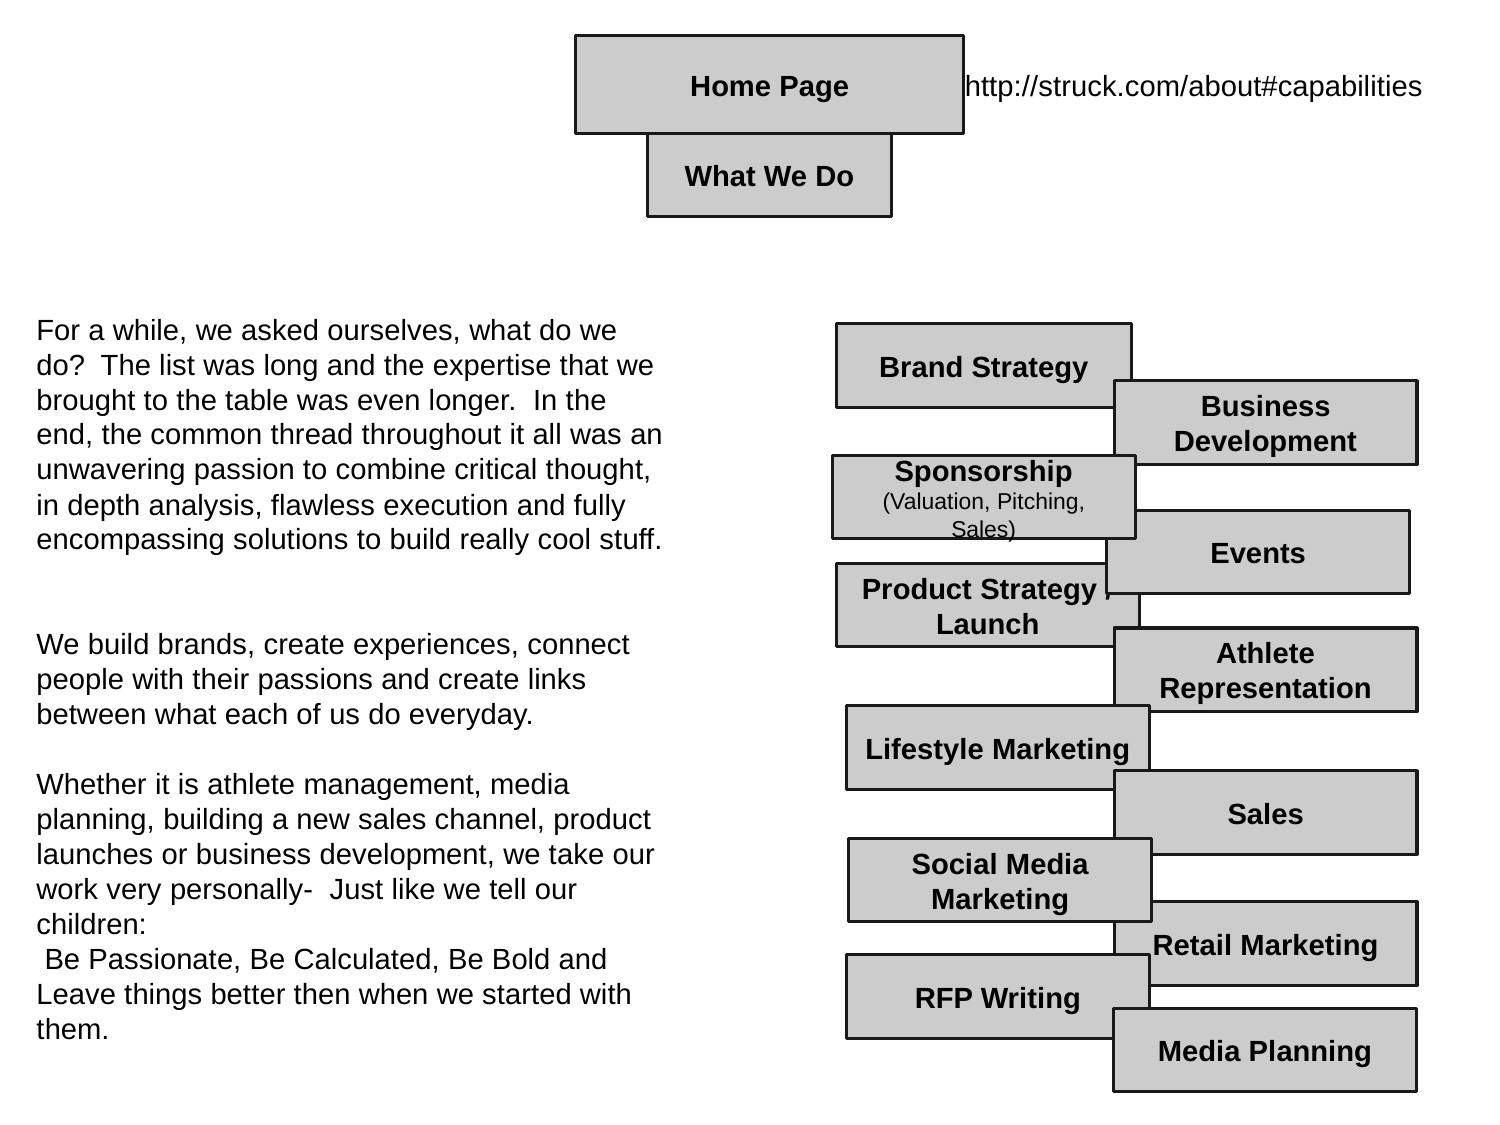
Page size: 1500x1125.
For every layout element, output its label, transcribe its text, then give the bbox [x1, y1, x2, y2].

text_box Sales [1114, 770, 1417, 855]
text_box Events [1106, 510, 1410, 594]
text_box For a while, we asked ourselves, what do we do? The list was long and the expertise that we brought to the table was even longer. In the end, the common thread throughout it all was an unwavering passion to combine critical thought, in depth analysis, flawless execution and fully encompassing solutions to build really cool stuff. We build brands, create experiences, connect people with their passions and create links between what each of us do everyday. Whether it is athlete management, media planning, building a new sales channel, product launches or business development, we take our work very personally- Just like we tell our children: Be Passionate, Be Calculated, Be Bold and Leave things better then when we started with them. [21, 261, 681, 1051]
text_box Athlete Representation [1114, 627, 1417, 712]
text_box Home Page [575, 35, 949, 134]
text_box RFP Writing [846, 954, 1150, 1039]
text_box Lifestyle Marketing [846, 705, 1150, 790]
text_box Retail Marketing [1114, 901, 1417, 986]
text_box Brand Strategy [836, 323, 1132, 408]
text_box Media Planning [1113, 1008, 1417, 1092]
text_box Sponsorship (Valuation, Pitching, Sales) [832, 455, 1136, 539]
text_box What We Do [647, 133, 892, 217]
text_box Business Development [1114, 380, 1417, 465]
text_box Social Media Marketing [848, 838, 1152, 922]
text_box Product Strategy / Launch [836, 563, 1140, 647]
text_box http://struck.com/about#capabilities [949, 28, 1442, 141]
